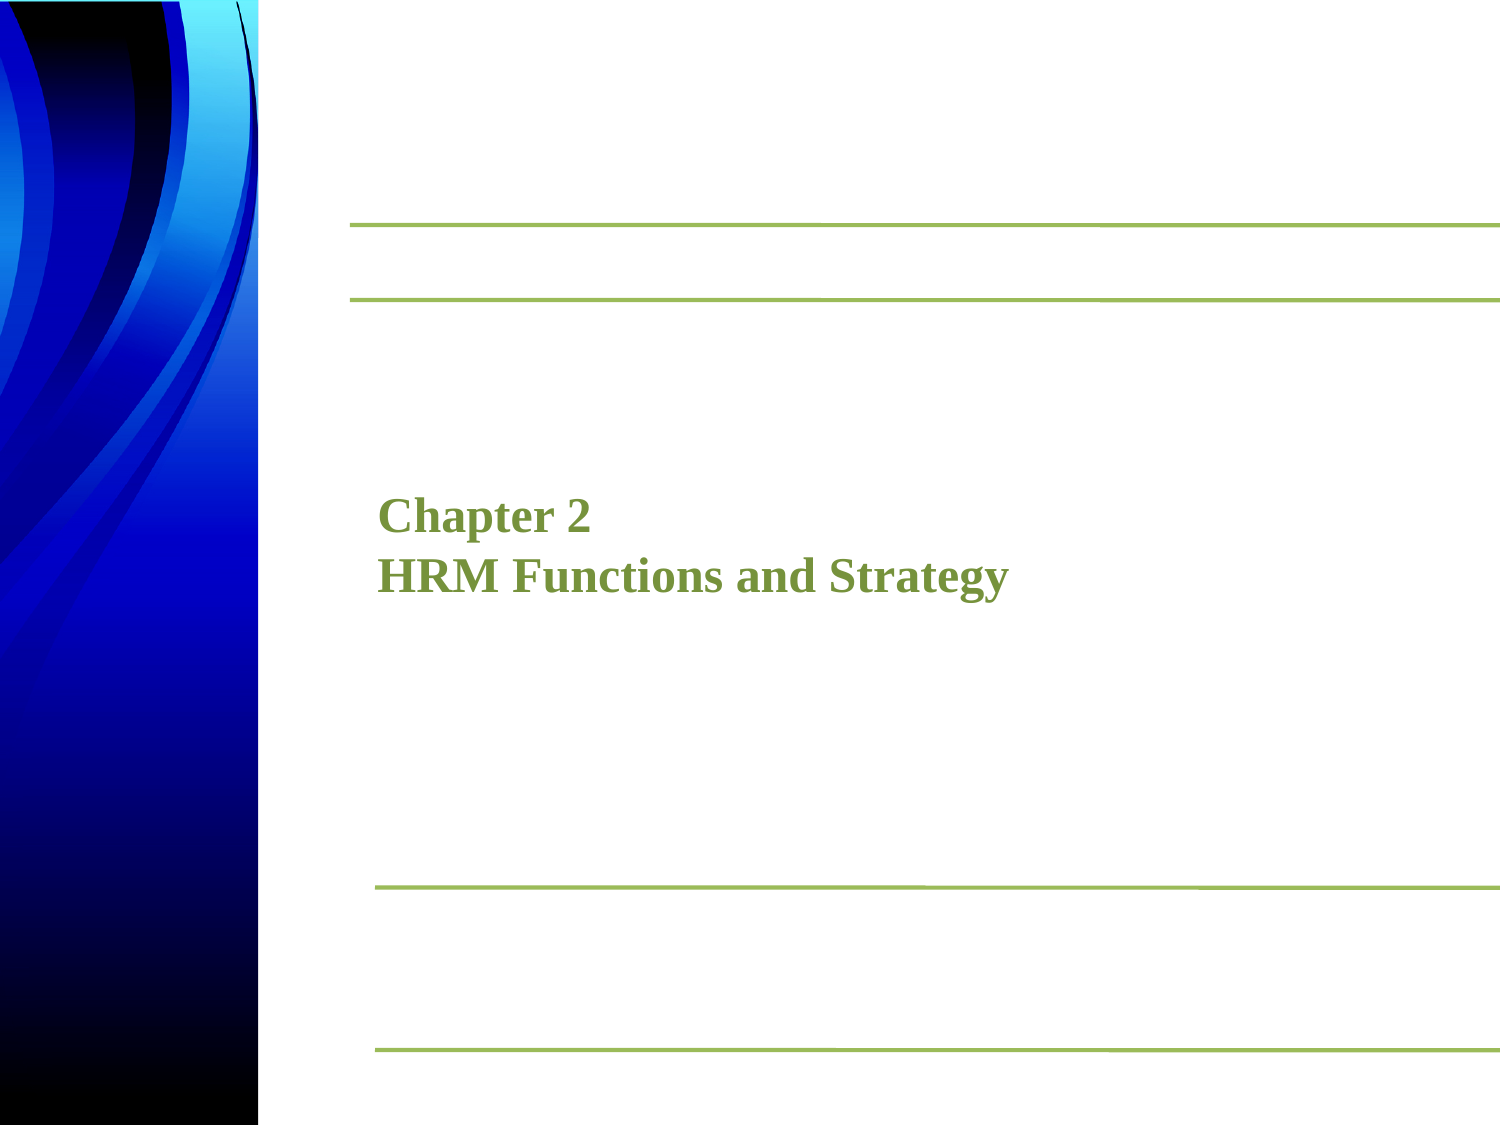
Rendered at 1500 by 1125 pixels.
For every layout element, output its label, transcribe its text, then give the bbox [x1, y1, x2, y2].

picture [0, 0, 259, 1125]
subtitle Chapter 2 HRM Functions and Strategy [362, 474, 1263, 675]
